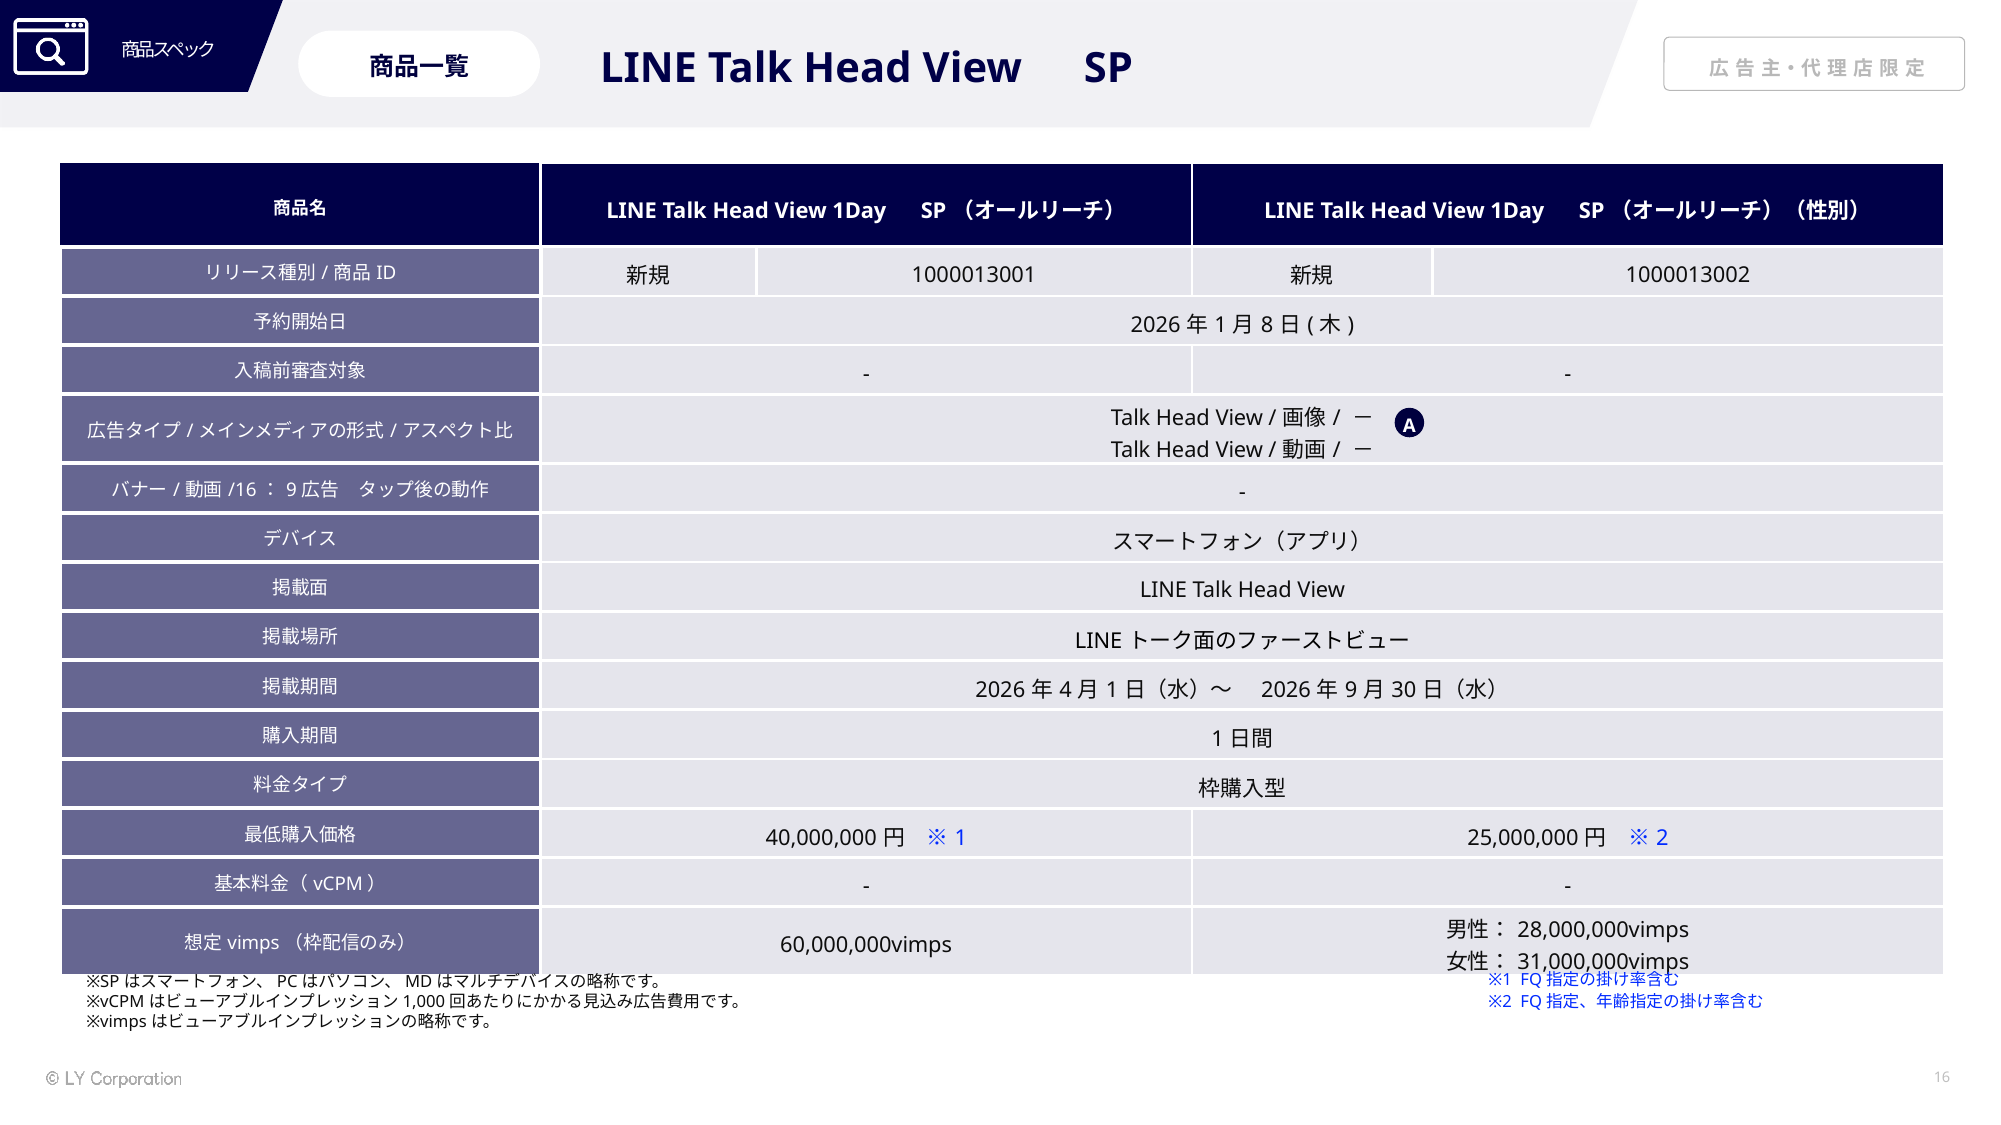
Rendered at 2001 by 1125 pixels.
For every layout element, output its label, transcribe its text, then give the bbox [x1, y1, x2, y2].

table_cell 購入期間 [62, 712, 539, 757]
table_cell LINE Talk Head View [542, 563, 1943, 610]
table_cell - [1193, 859, 1943, 905]
table_cell 1000013001 [758, 248, 1191, 295]
text_box 商品スペック [97, 13, 240, 81]
table_cell Talk Head View /画像/ － Talk Head View /動画/ － [542, 396, 1943, 462]
picture [46, 1071, 181, 1088]
table_cell 掲載面 [62, 564, 539, 609]
table_cell バナー/動画/16：9広告 タップ後の動作 [62, 465, 539, 511]
table_cell 入稿前審査対象 [62, 347, 539, 392]
table_cell デバイス [62, 515, 539, 560]
table_cell 掲載期間 [62, 662, 539, 708]
table_cell 広告タイプ/メインメディアの形式/アスペクト比 [62, 396, 539, 461]
table_cell 最低購入価格 [62, 810, 539, 855]
table_header LINE Talk Head View 1Day SP（オールリーチ） [542, 164, 1191, 245]
table_cell 予約開始日 [62, 298, 539, 343]
table_cell 男性：28,000,000vimps 女性：31,000,000vimps [1193, 908, 1943, 974]
table_cell 2026年1月8日(木) [542, 297, 1943, 344]
table_cell - [542, 465, 1943, 511]
table_cell 1日間 [542, 711, 1943, 758]
table_cell 掲載場所 [62, 613, 539, 658]
table_cell 枠購入型 [542, 760, 1943, 807]
text_box A [1394, 407, 1425, 438]
table_cell - [1193, 346, 1943, 393]
table_cell 2026年4月1日（水）～ 2026年9月30日（水） [542, 662, 1943, 708]
table_cell リリース種別/商品ID [62, 249, 539, 294]
text_box ※1 FQ指定の掛け率含む ※2 FQ指定、年齢指定の掛け率含む [1488, 959, 1765, 1019]
table_cell - [542, 859, 1191, 905]
table_cell 基本料金（vCPM） [62, 859, 539, 905]
table_cell - [542, 346, 1191, 393]
table_cell 25,000,000円 ※2 [1193, 810, 1943, 856]
table_cell 新規 [1193, 248, 1431, 295]
list LINE Talk Head View SP [599, 41, 1481, 97]
table_cell 1000013002 [1434, 248, 1943, 295]
table_cell 料金タイプ [62, 761, 539, 806]
picture [8, 4, 92, 88]
table_cell LINEトーク面のファーストビュー [542, 613, 1943, 659]
text_box 商品一覧 [296, 28, 542, 99]
table_cell 想定vimps（枠配信のみ） [62, 909, 539, 974]
table_header 商品名 [60, 163, 539, 245]
table_cell スマートフォン（アプリ） [542, 514, 1943, 561]
table_cell 40,000,000円 ※1 [542, 810, 1191, 856]
text_box ※SPはスマートフォン、PCはパソコン、MDはマルチデバイスの略称です。 ※vCPMはビューアブルインプレッション1,000回あたりにかかる見込み広告費用です。 ※vimpsはビューアブルインプレッションの略称です。 [71, 963, 1683, 1039]
table_header LINE Talk Head View 1Day SP（オールリーチ）（性別） [1193, 164, 1943, 245]
table_cell 60,000,000vimps [542, 908, 1191, 963]
table_cell 新規 [543, 248, 755, 295]
